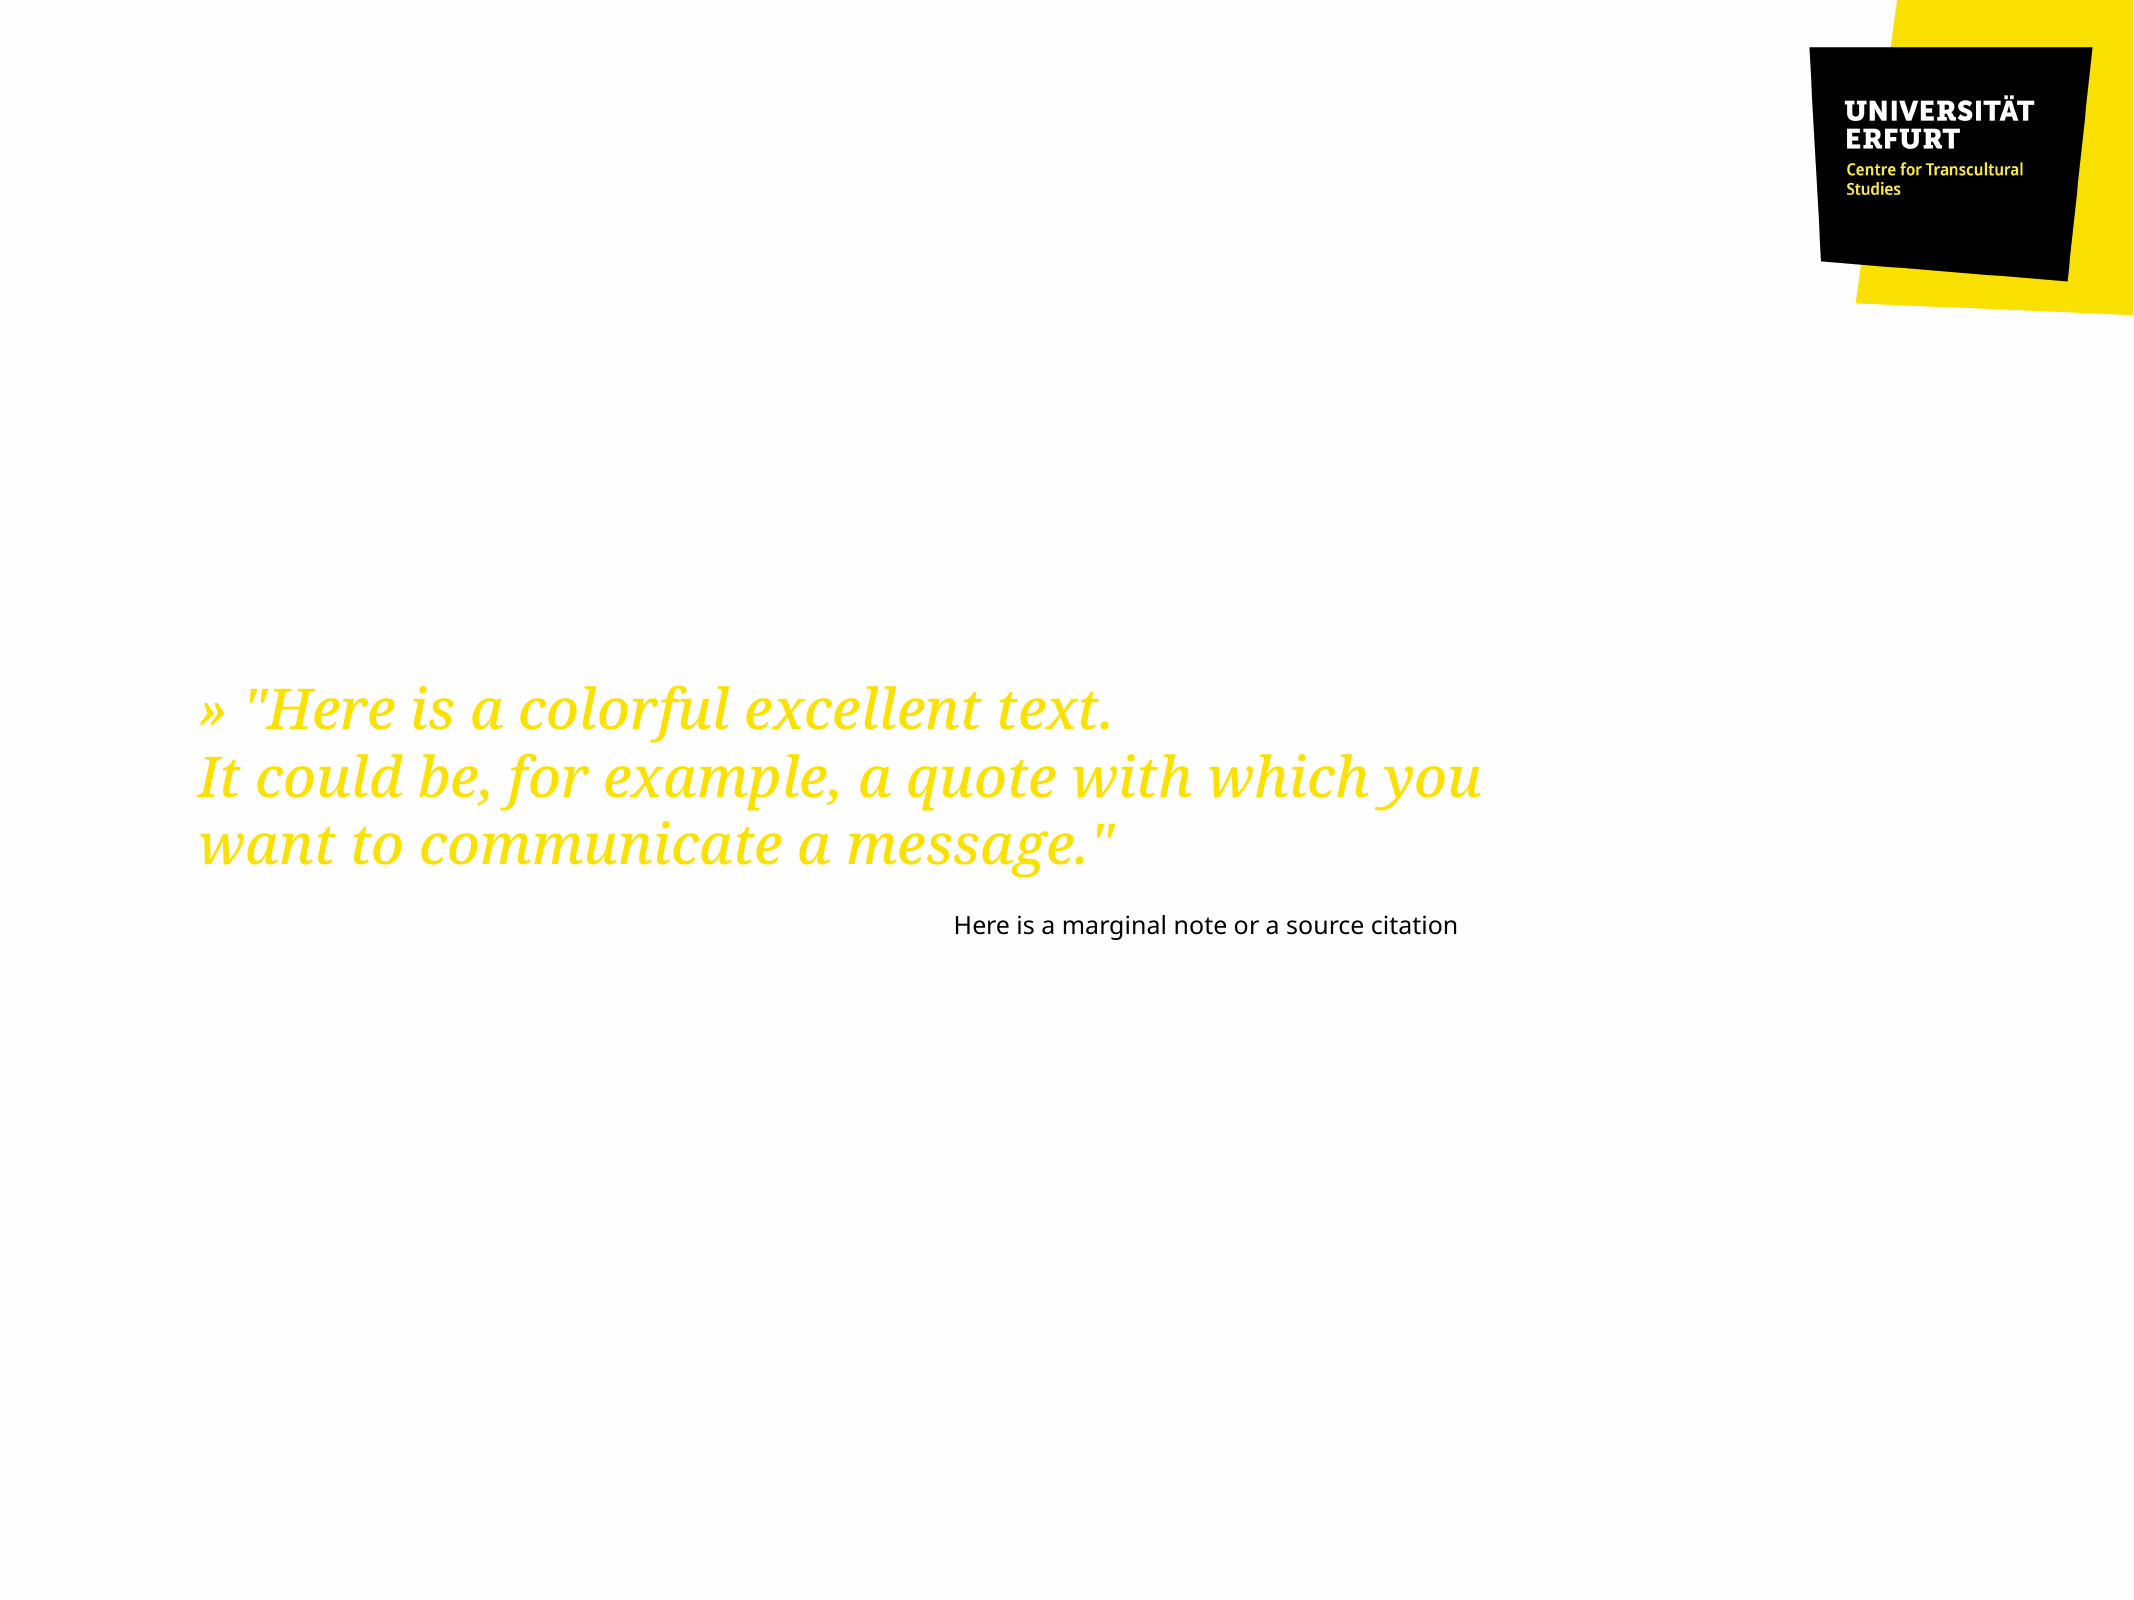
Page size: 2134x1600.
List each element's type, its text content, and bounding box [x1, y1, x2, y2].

text_box Here is a marginal note or a source citation [945, 901, 1469, 948]
picture [0, 0, 2134, 1600]
text_box » "Here is a colorful excellent text. It could be, for example, a quote with which you want to communicate a message." [190, 665, 1773, 885]
